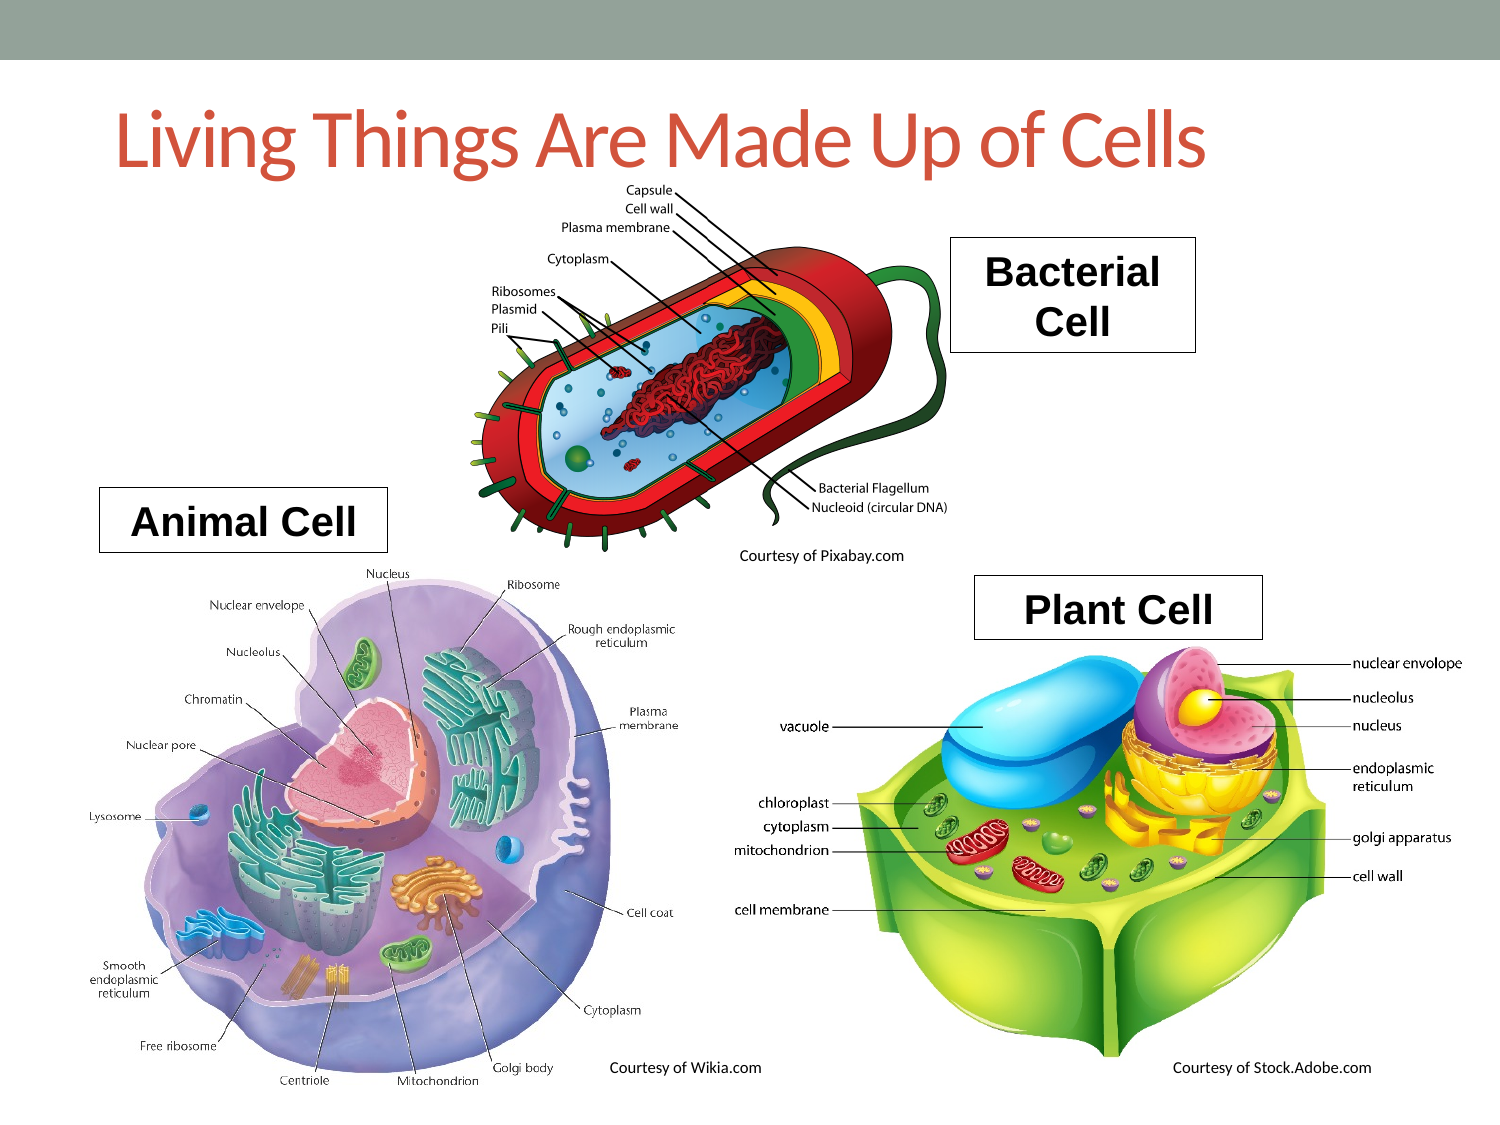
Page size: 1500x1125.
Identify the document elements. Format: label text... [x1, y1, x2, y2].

text_box Animal Cell [99, 487, 388, 553]
picture [79, 562, 685, 1113]
text_box Plant Cell [974, 575, 1263, 588]
picture [712, 591, 1493, 1081]
text_box Bacterial Cell [962, 237, 1196, 353]
text_box Courtesy of Wikia.com [693, 1049, 712, 1085]
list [462, 162, 955, 563]
title Living Things Are Made Up of Cells [99, 87, 1450, 180]
